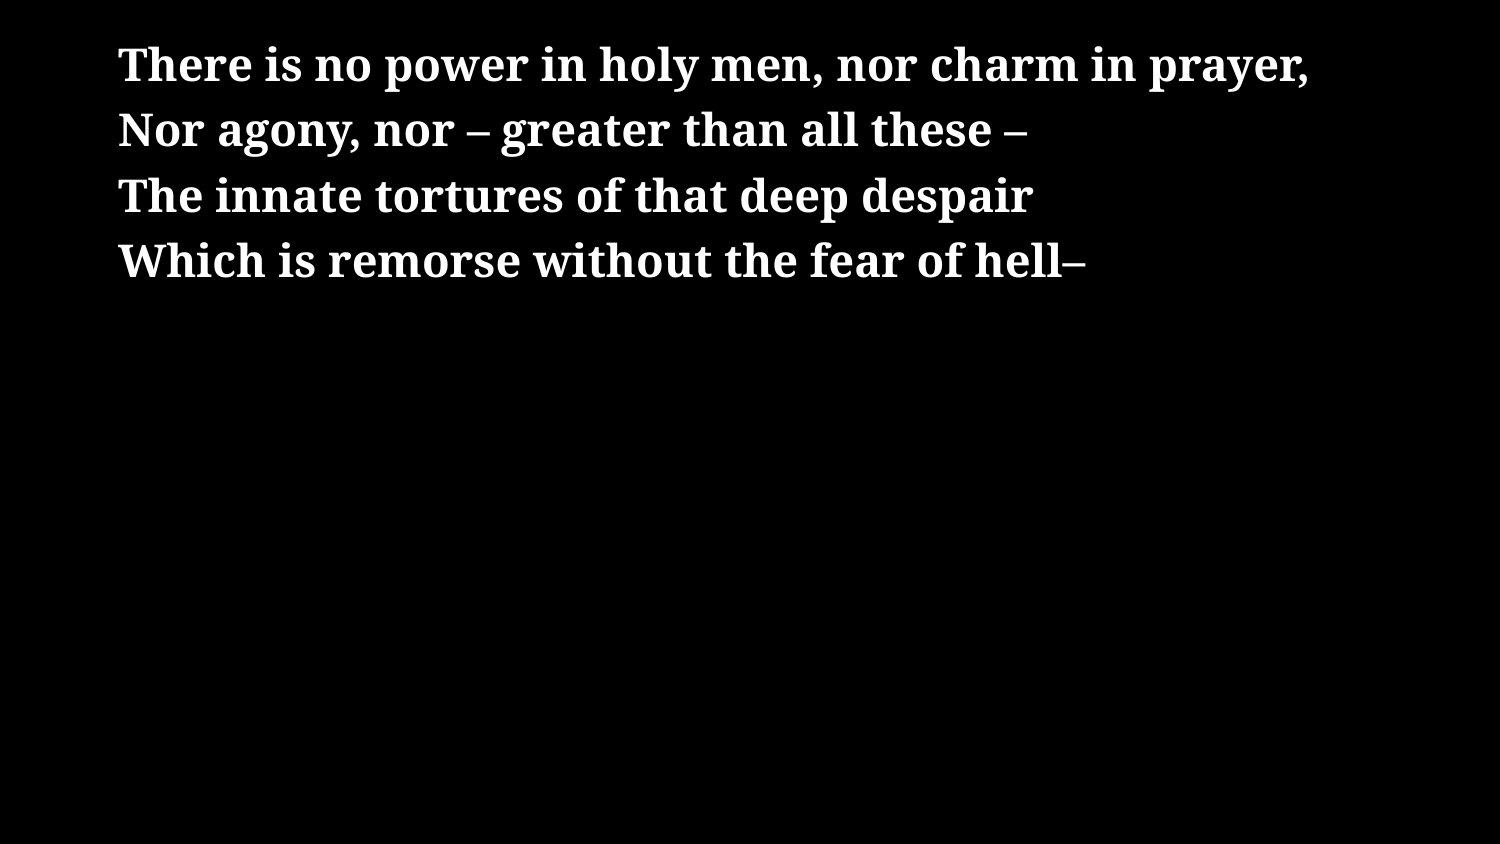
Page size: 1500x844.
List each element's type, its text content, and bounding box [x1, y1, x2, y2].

title There is no power in holy men, nor charm in prayer, Nor agony, nor – greater than all these – The innate tortures of that deep despair Which is remorse without the fear of hell– [103, 17, 1397, 299]
